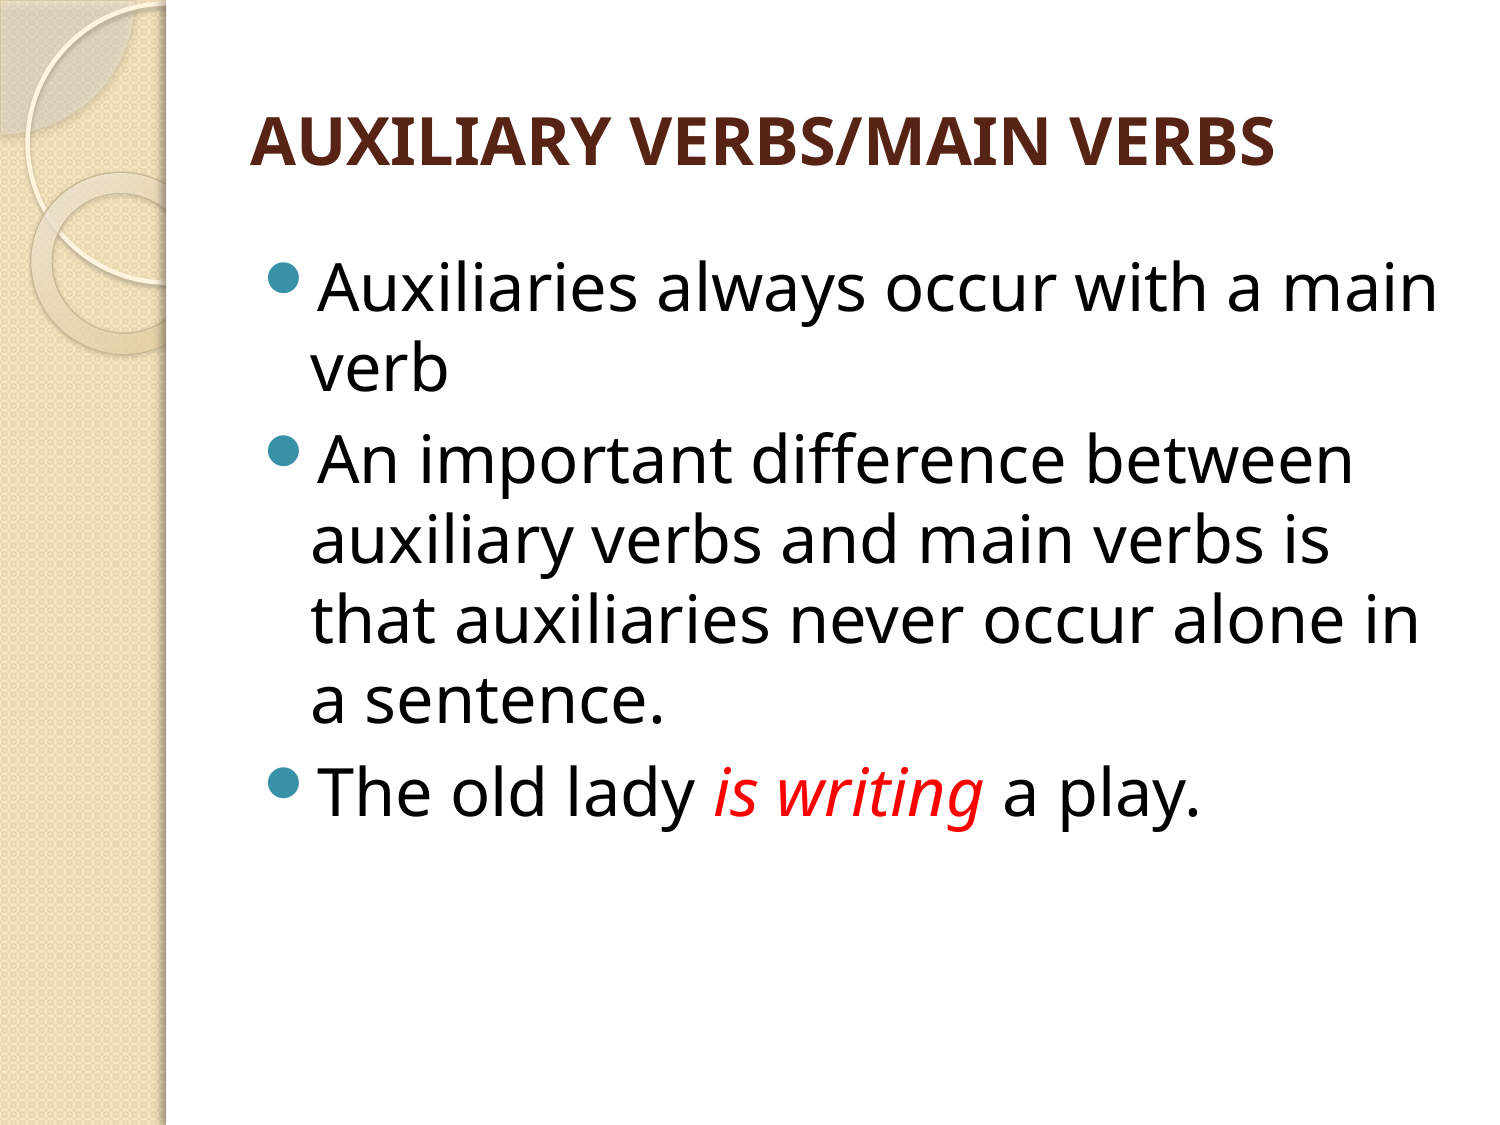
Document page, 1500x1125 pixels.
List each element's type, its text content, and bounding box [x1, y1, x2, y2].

list Auxiliaries always occur with a main verb An important difference between auxiliary verbs and main verbs is that auxiliaries never occur alone in a sentence. The old lady is writing a play. [235, 237, 1466, 1025]
title AUXILIARY VERBS/MAIN VERBS [235, 45, 1466, 233]
